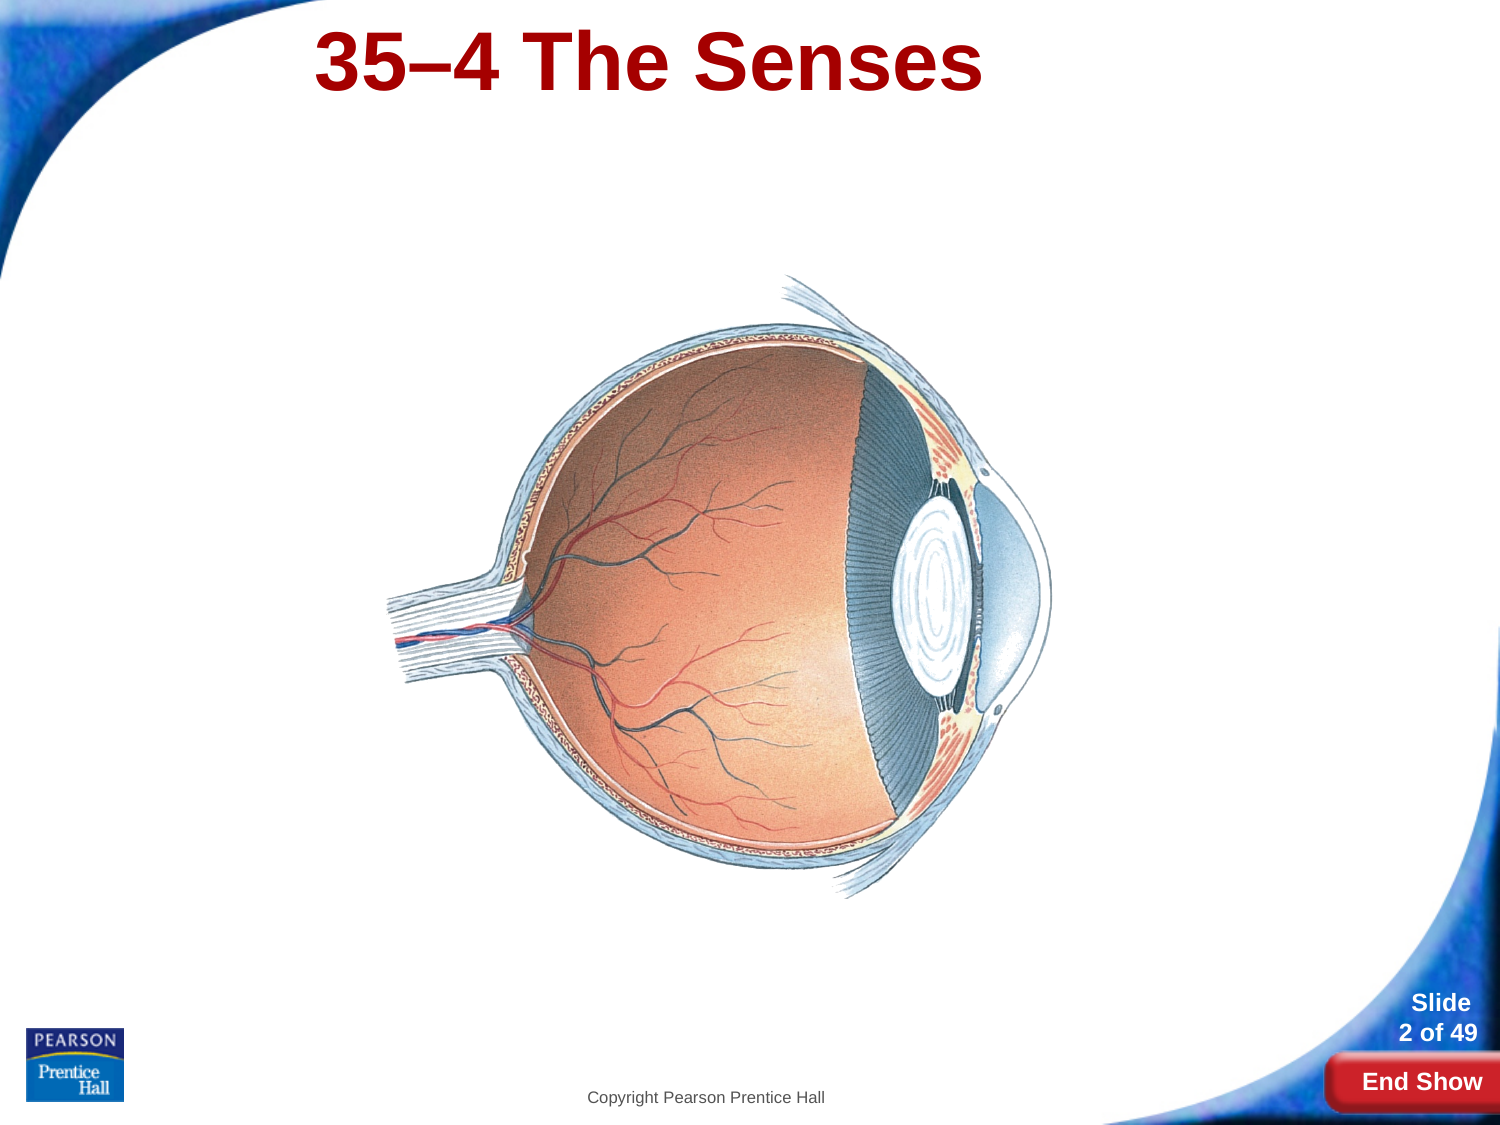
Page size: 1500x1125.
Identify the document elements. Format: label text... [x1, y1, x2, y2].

title 35–4 The Senses [299, 0, 1347, 177]
footer Copyright Pearson Prentice Hall [468, 1078, 945, 1105]
picture [0, 0, 1500, 1125]
